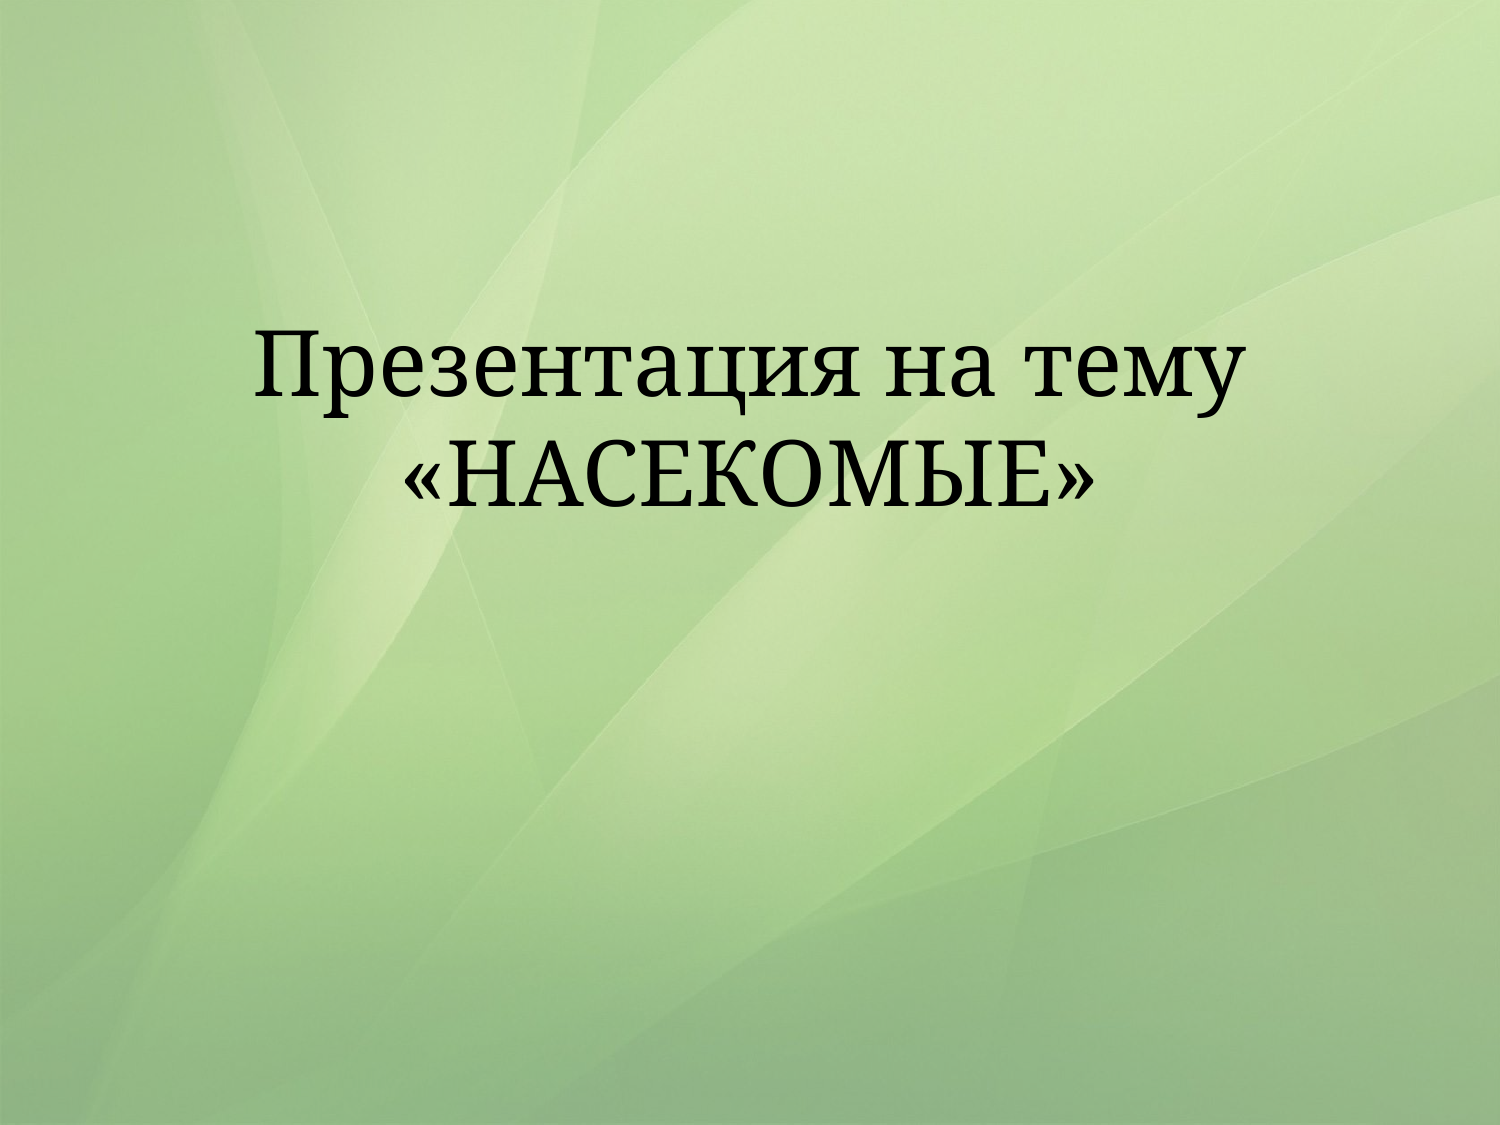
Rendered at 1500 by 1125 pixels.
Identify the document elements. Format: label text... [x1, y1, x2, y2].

title Презентация на тему «НАСЕКОМЫЕ» [112, 208, 1388, 622]
